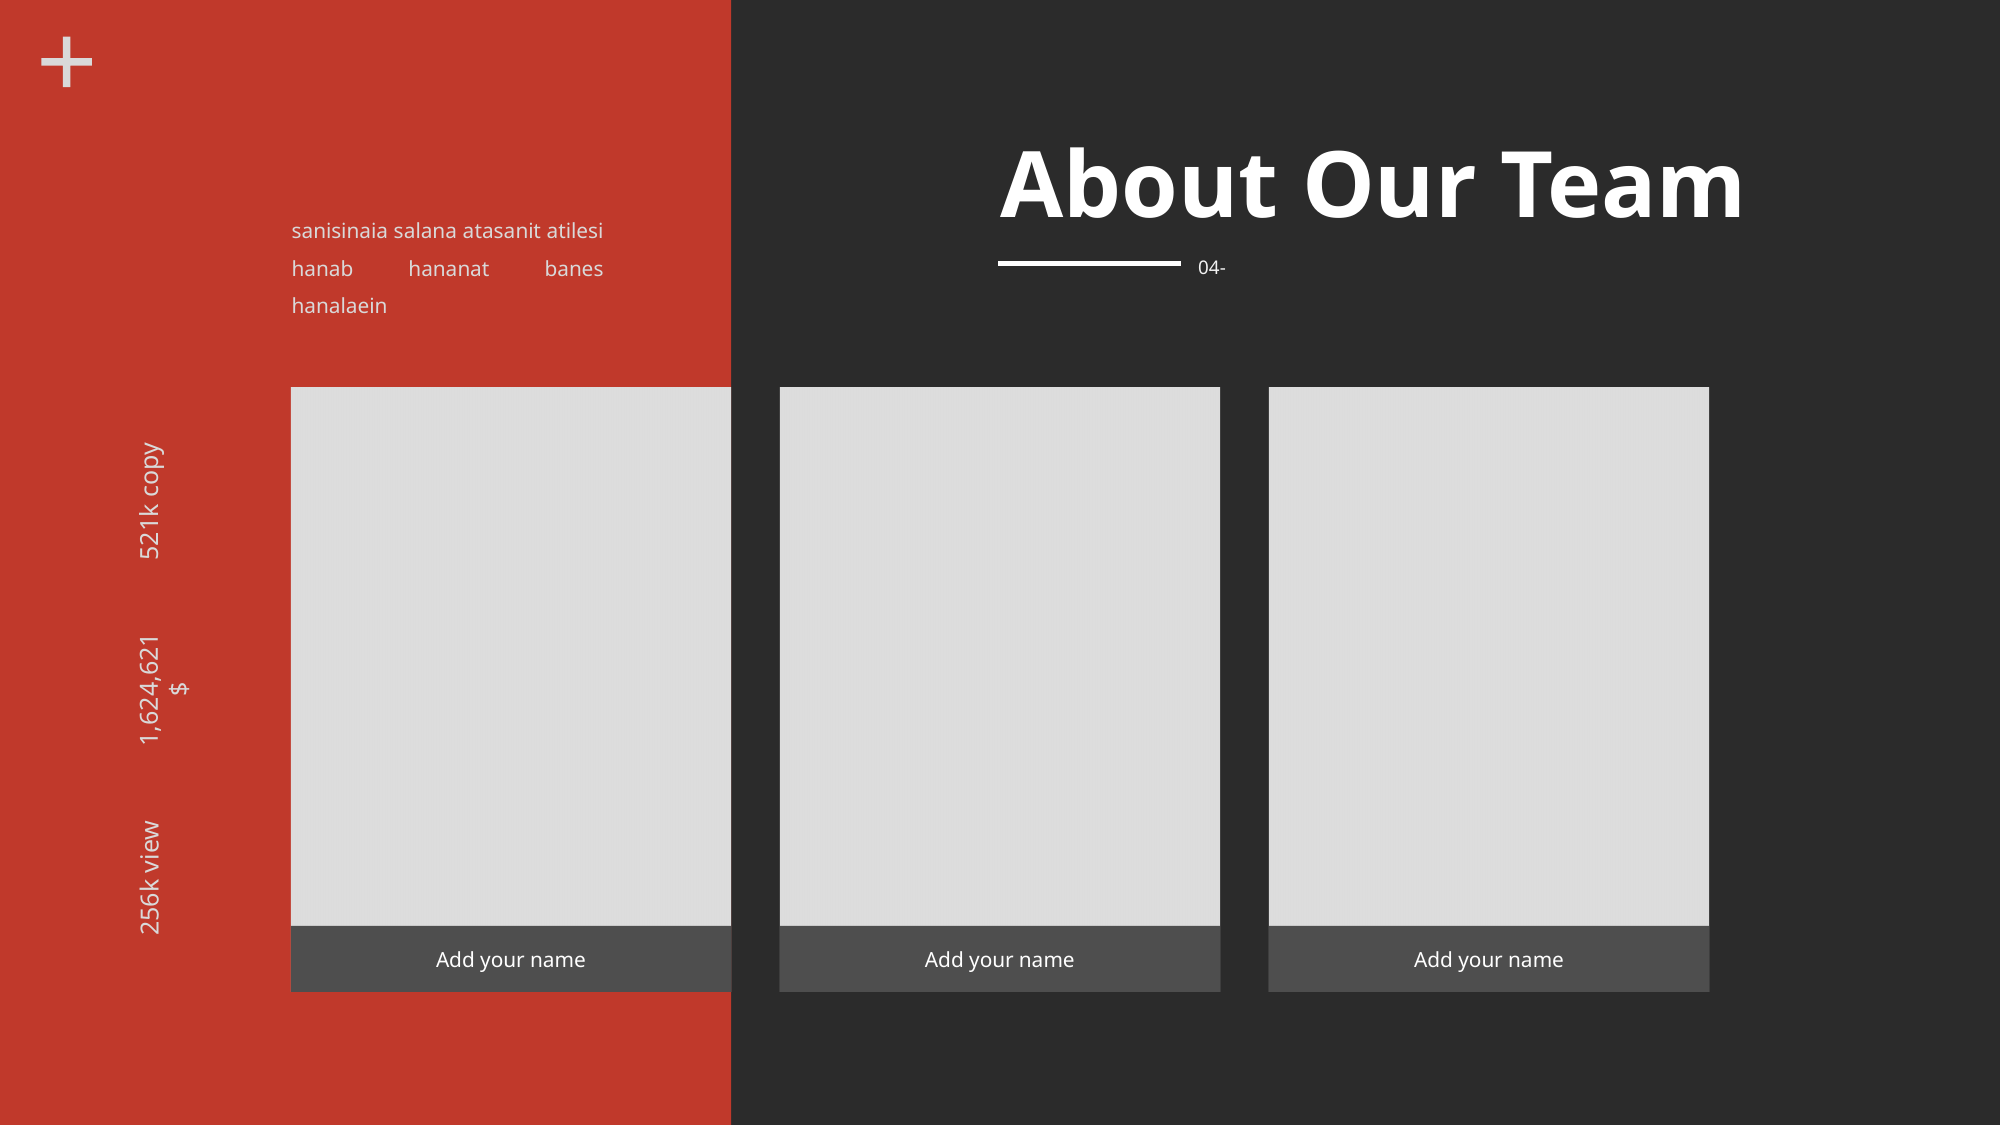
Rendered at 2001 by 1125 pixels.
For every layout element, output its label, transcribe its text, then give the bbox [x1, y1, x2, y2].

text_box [125, 423, 172, 956]
text_box Add your name [779, 925, 1221, 993]
text_box Add your name [1268, 925, 1710, 993]
picture [779, 387, 1221, 925]
text_box [40, 36, 93, 88]
picture [1268, 387, 1710, 925]
text_box Add your name [290, 925, 732, 993]
picture [290, 387, 732, 925]
text_box sanisinaia salana atasanit atilesi hanab hananat banes hanalaein [277, 198, 619, 326]
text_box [985, 118, 1781, 283]
